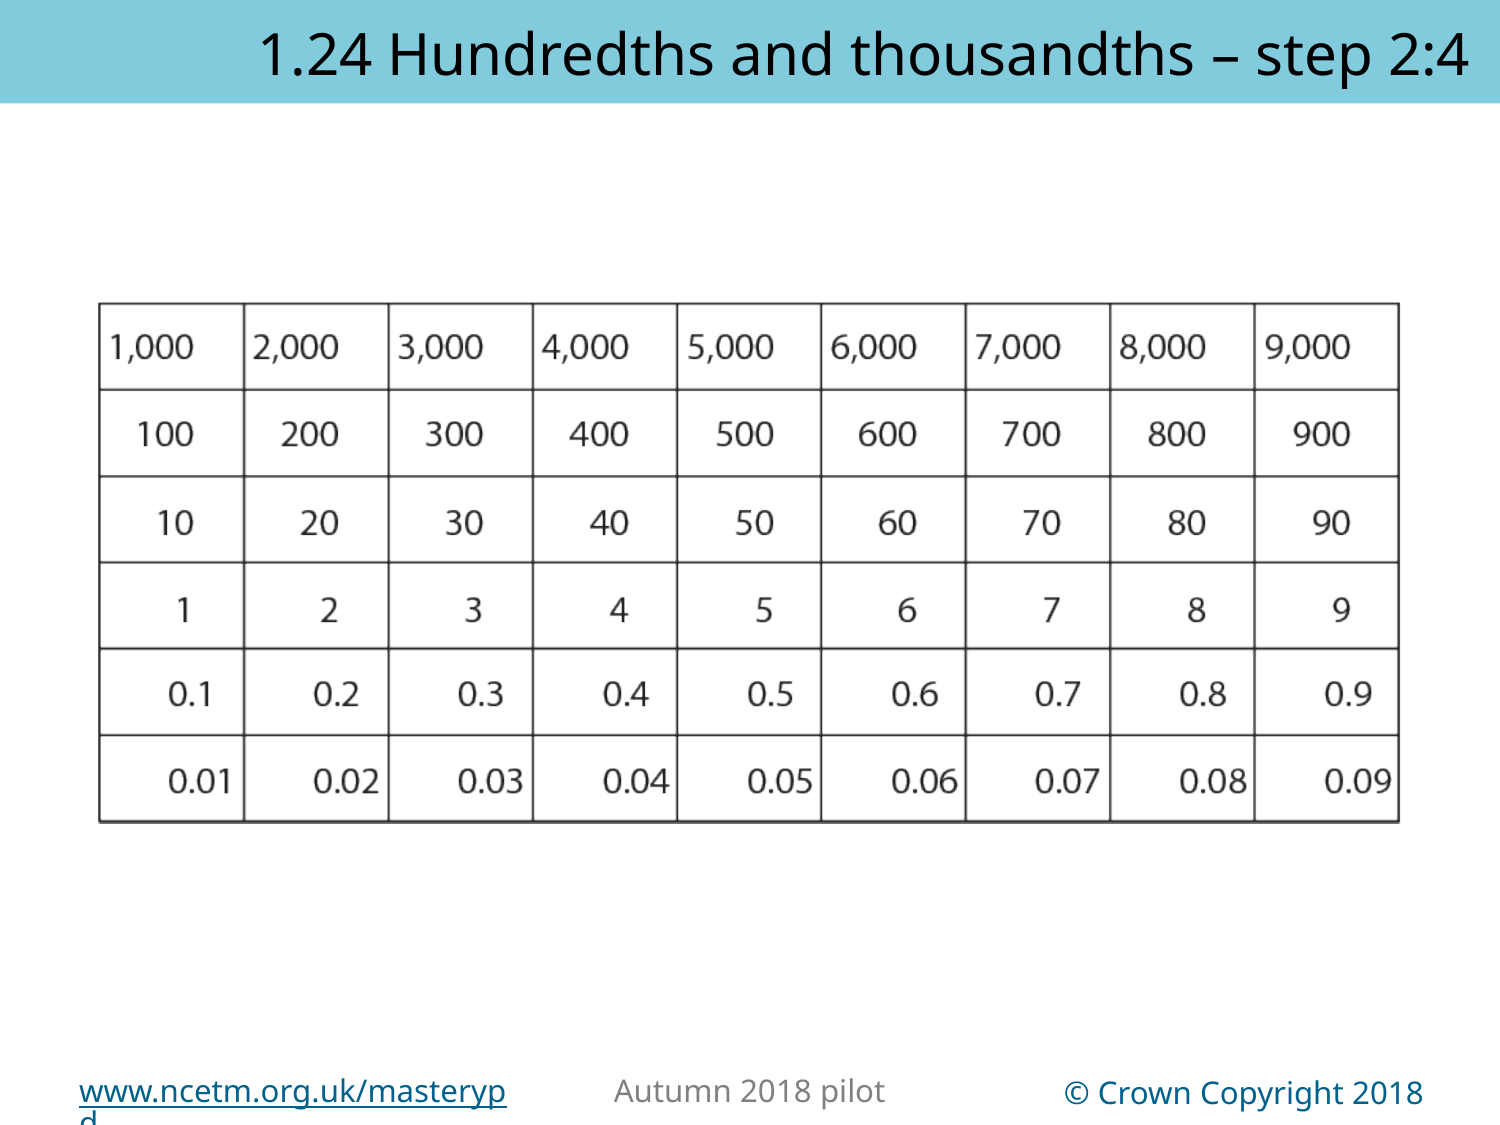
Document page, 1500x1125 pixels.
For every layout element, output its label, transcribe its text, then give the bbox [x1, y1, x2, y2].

picture [97, 301, 1402, 824]
list 1.24 Hundredths and thousandths – step 2:4 [0, 0, 1500, 104]
